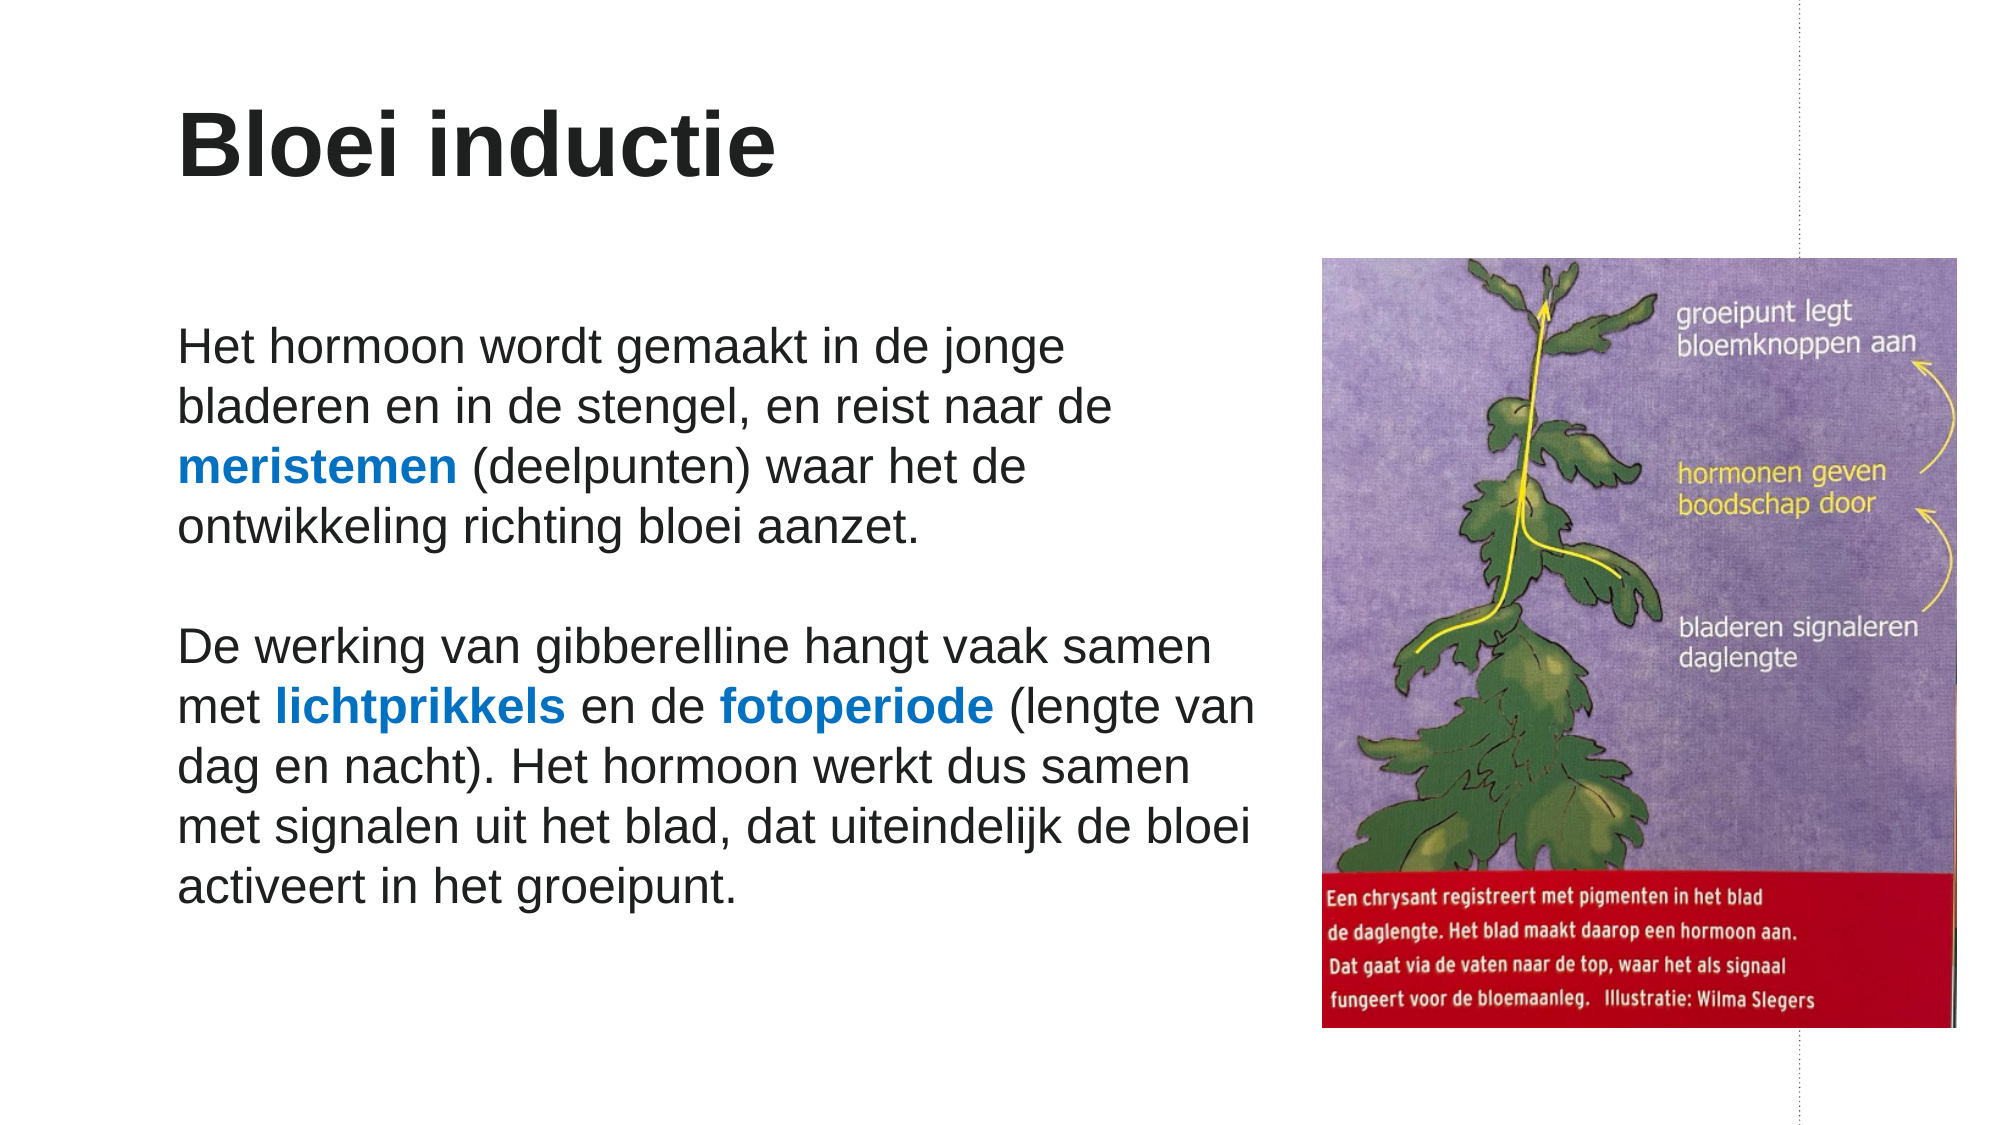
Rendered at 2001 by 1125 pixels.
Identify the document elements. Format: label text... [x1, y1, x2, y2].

list Het hormoon wordt gemaakt in de jonge bladeren en in de stengel, en reist naar de meristemen (deelpunten) waar het de ontwikkeling richting bloei aanzet. De werking van gibberelline hangt vaak samen met lichtprikkels en de fotoperiode (lengte van dag en nacht). Het hormoon werkt dus samen met signalen uit het blad, dat uiteindelijk de bloei activeert in het groeipunt. [177, 313, 1269, 1091]
picture [1322, 0, 2001, 1125]
title Bloei inductie [177, 97, 1471, 261]
